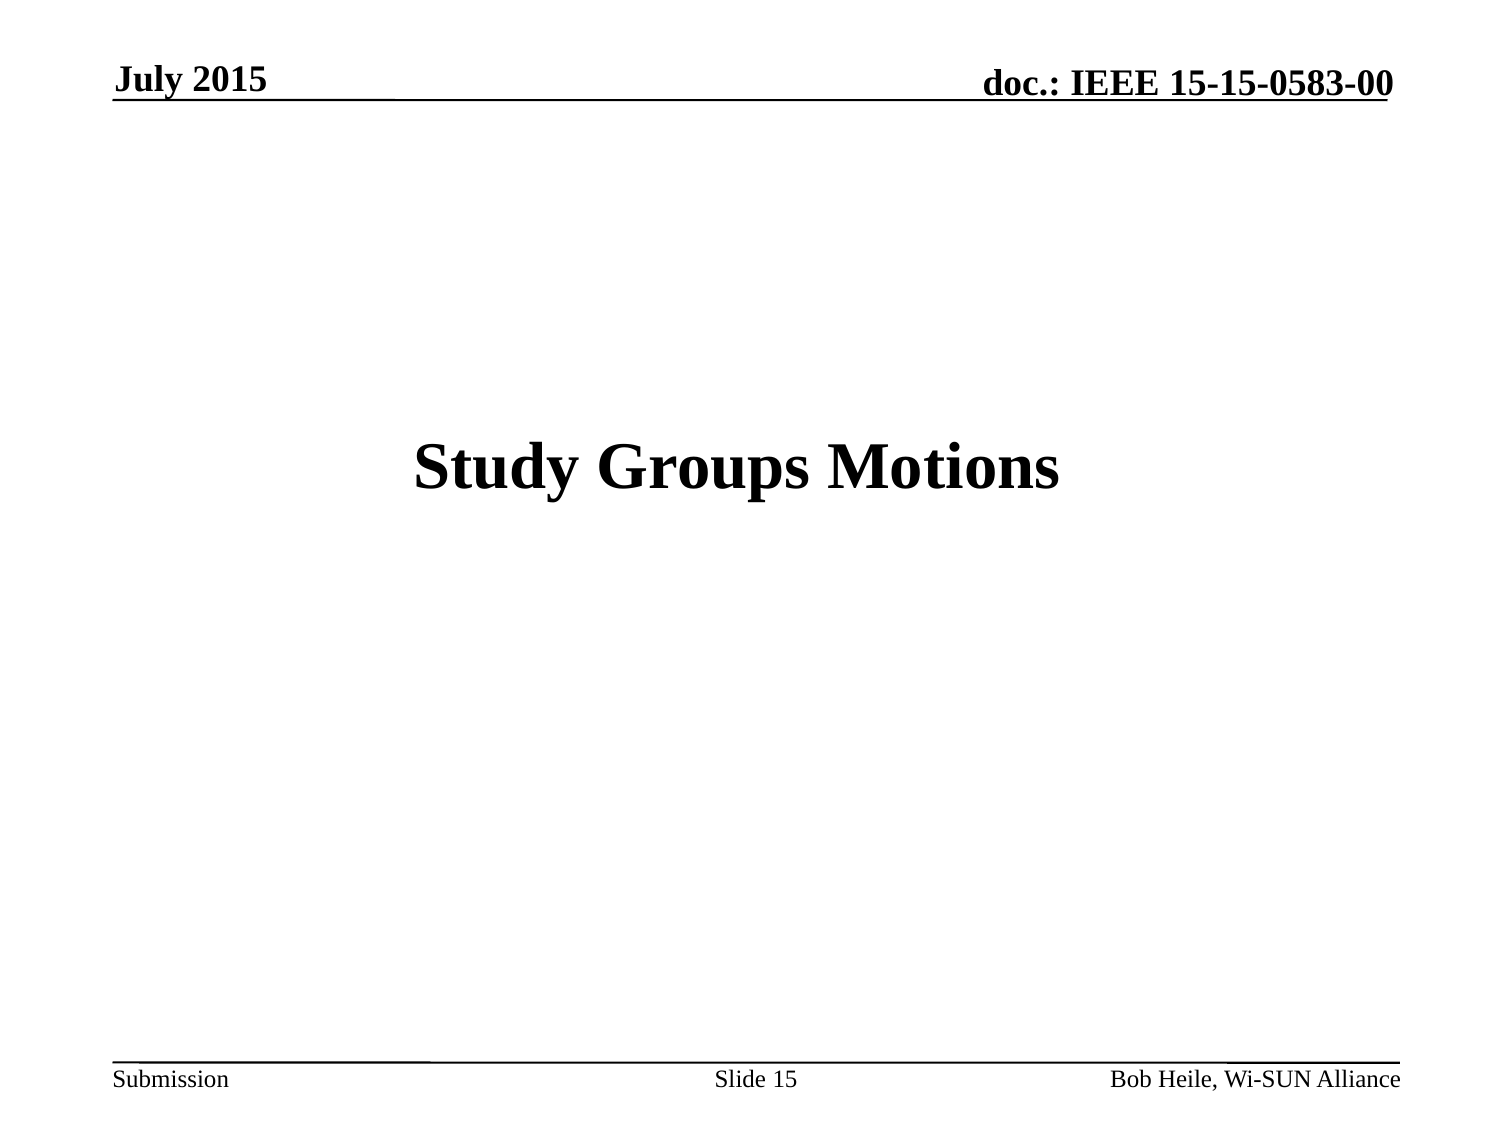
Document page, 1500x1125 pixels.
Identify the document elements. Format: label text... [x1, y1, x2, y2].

footer Bob Heile, Wi-SUN Alliance [878, 1061, 1402, 1093]
title Study Groups Motions [99, 374, 1375, 550]
slide_number Slide 15 [712, 1061, 800, 1123]
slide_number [114, 54, 423, 100]
